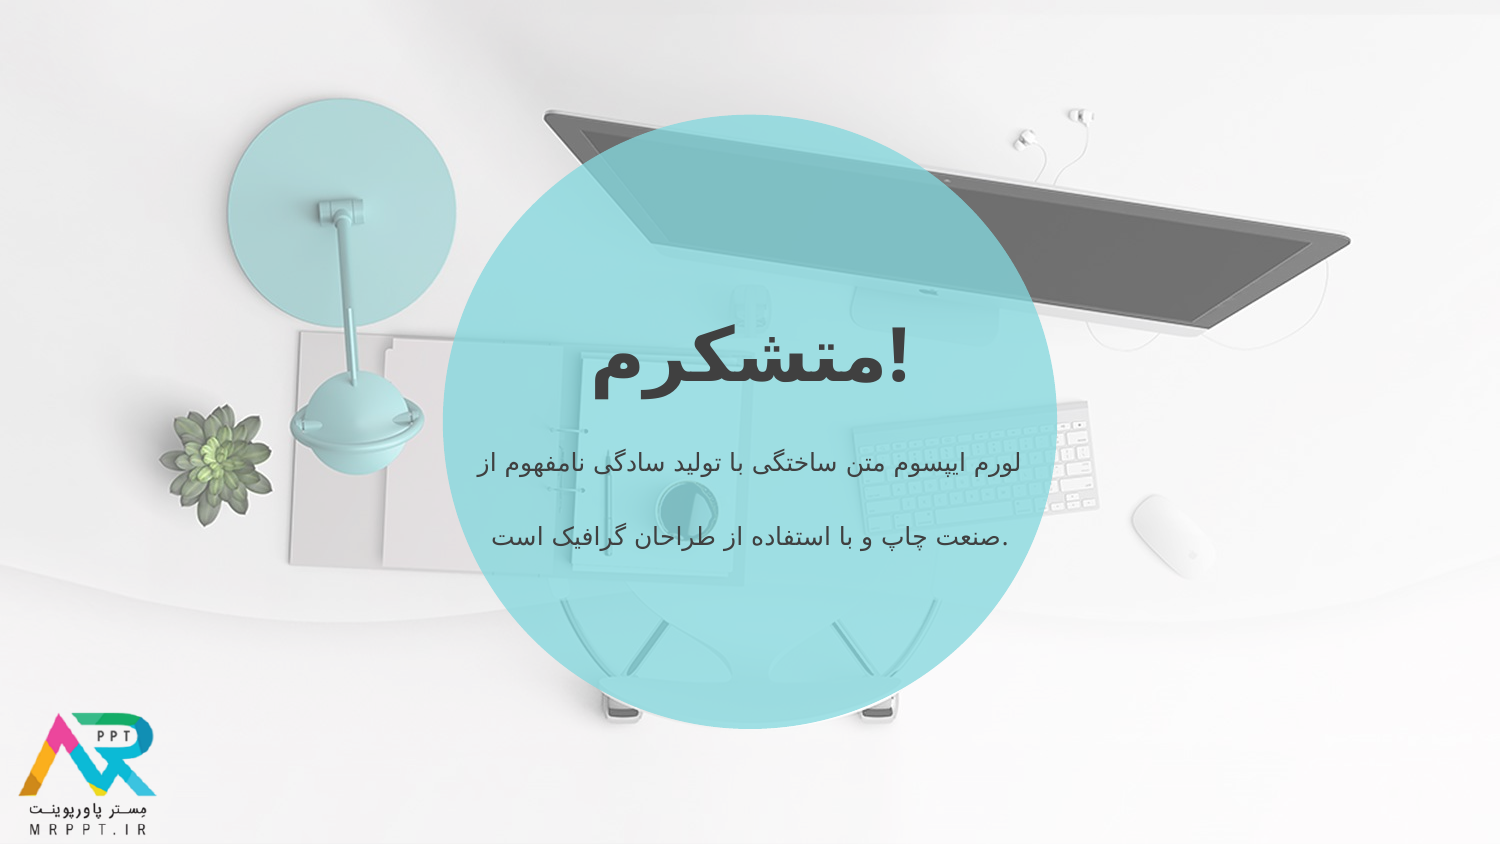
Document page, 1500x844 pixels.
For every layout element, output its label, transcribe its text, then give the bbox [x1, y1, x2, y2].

list لورم ایپسوم متن ساختگی با تولید سادگی نامفهوم از صنعت چاپ و با استفاده از طراحان گرافیک است. [442, 452, 1058, 500]
picture [0, 705, 173, 844]
list متشکرم! [442, 303, 1058, 399]
text_box [0, 0, 1500, 844]
